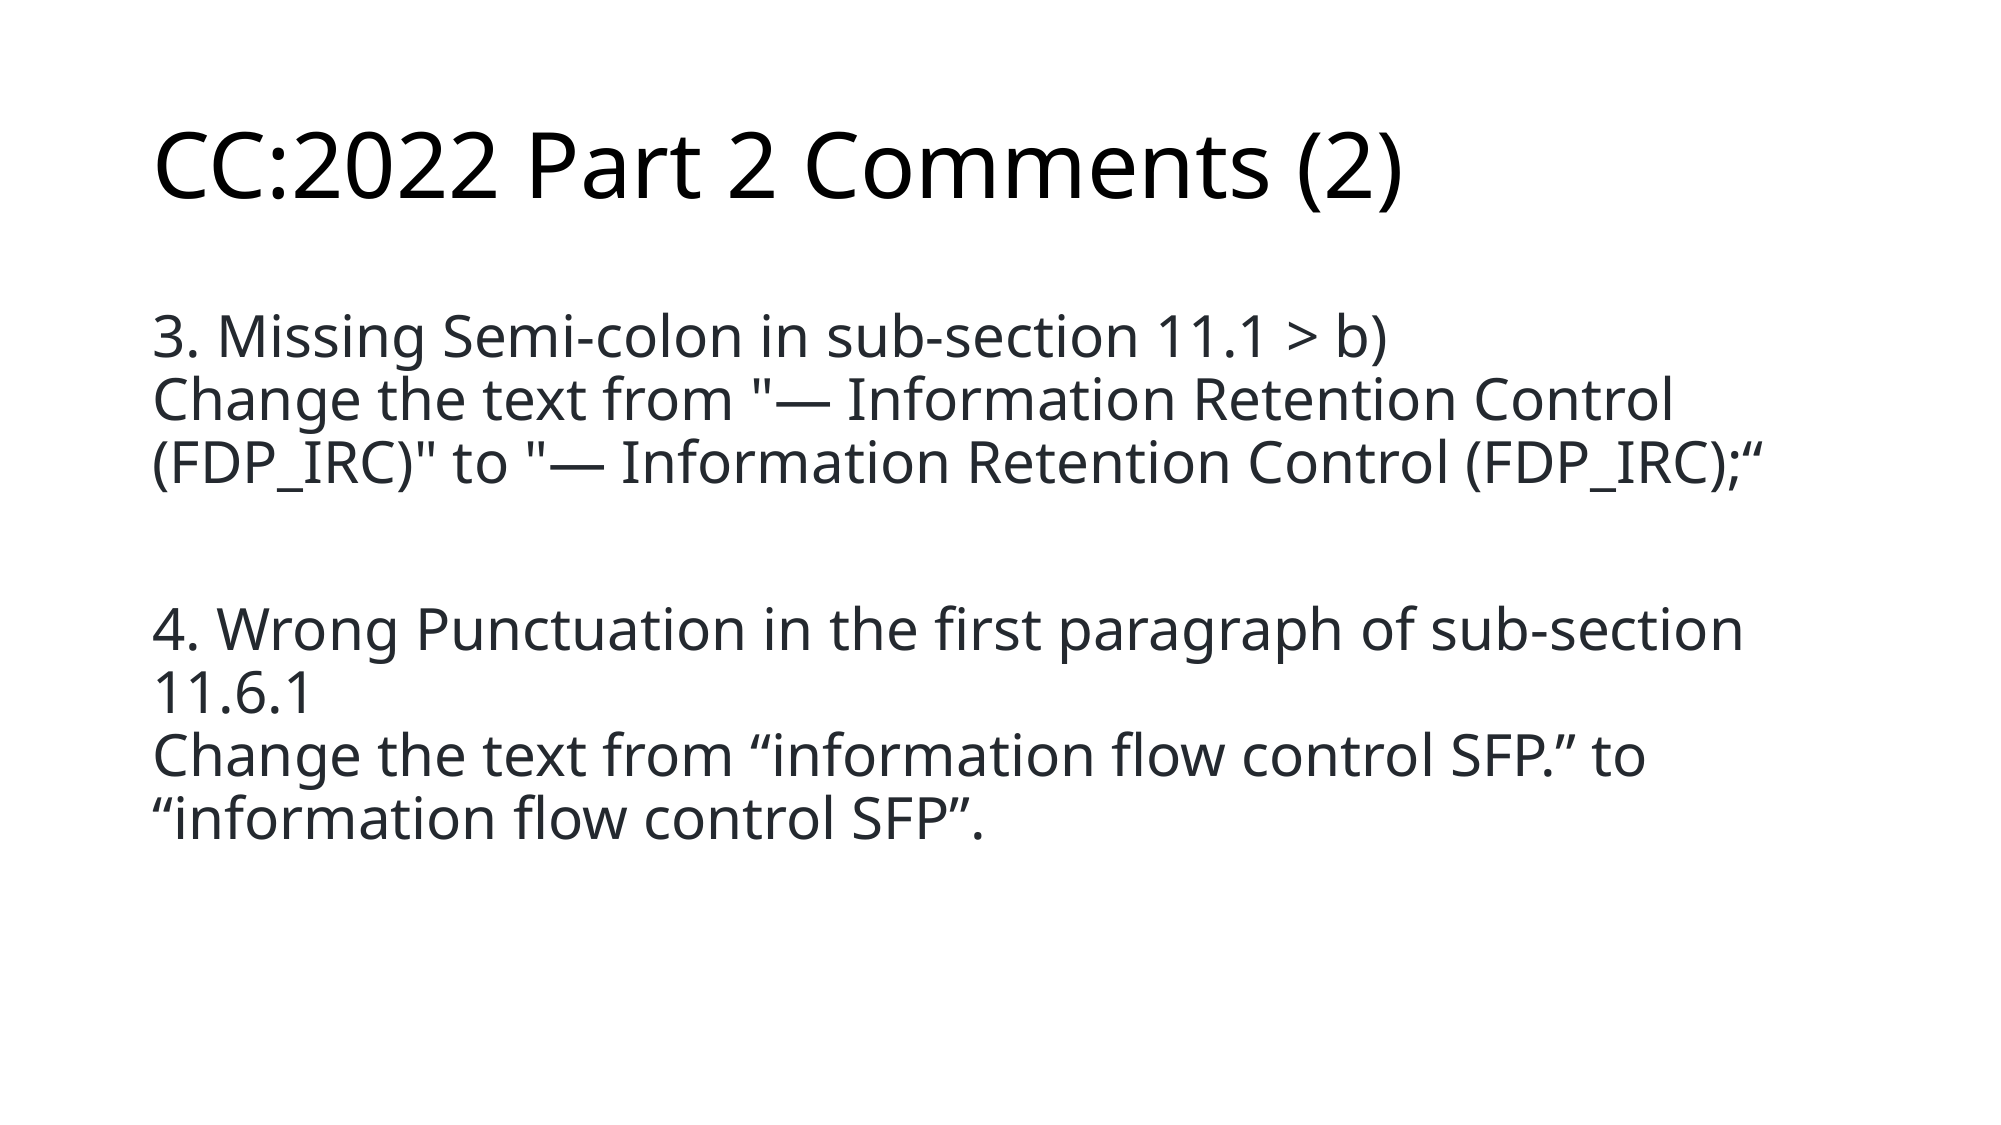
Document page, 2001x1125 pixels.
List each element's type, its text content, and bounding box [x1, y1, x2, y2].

list 3. Missing Semi-colon in sub-section 11.1 > b) Change the text from "— Information Retention Control (FDP_IRC)" to "— Information Retention Control (FDP_IRC);“ 4. Wrong Punctuation in the first paragraph of sub-section 11.6.1 Change the text from “information flow control SFP.” to “information flow control SFP”. [137, 299, 1863, 1014]
title CC:2022 Part 2 Comments (2) [137, 59, 1863, 278]
